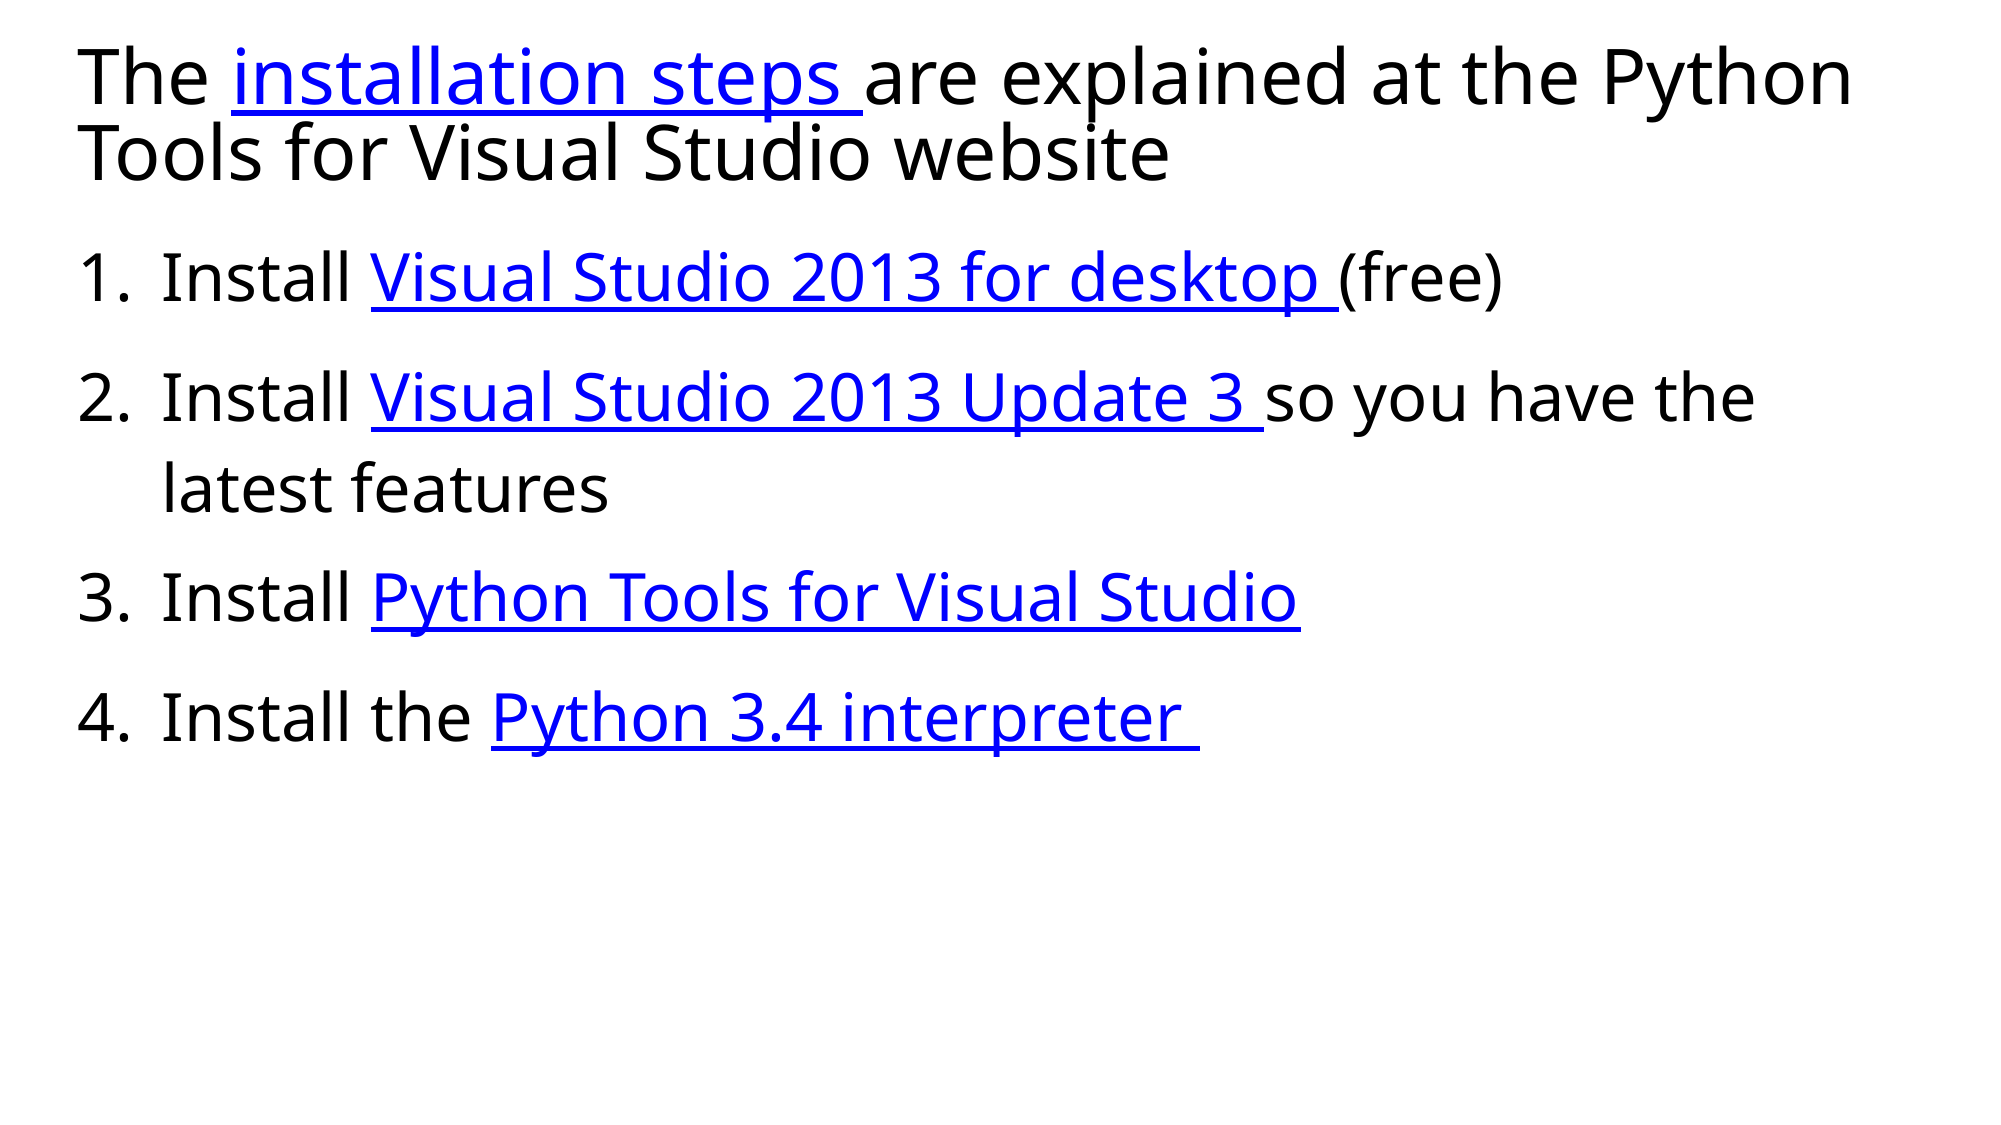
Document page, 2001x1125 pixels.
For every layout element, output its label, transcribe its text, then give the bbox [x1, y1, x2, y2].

list Install Visual Studio 2013 for desktop (free) Install Visual Studio 2013 Update 3 so you have the latest features Install Python Tools for Visual Studio Install the Python 3.4 interpreter [62, 227, 1953, 1096]
title The installation steps are explained at the Python Tools for Visual Studio website [62, 29, 1953, 205]
